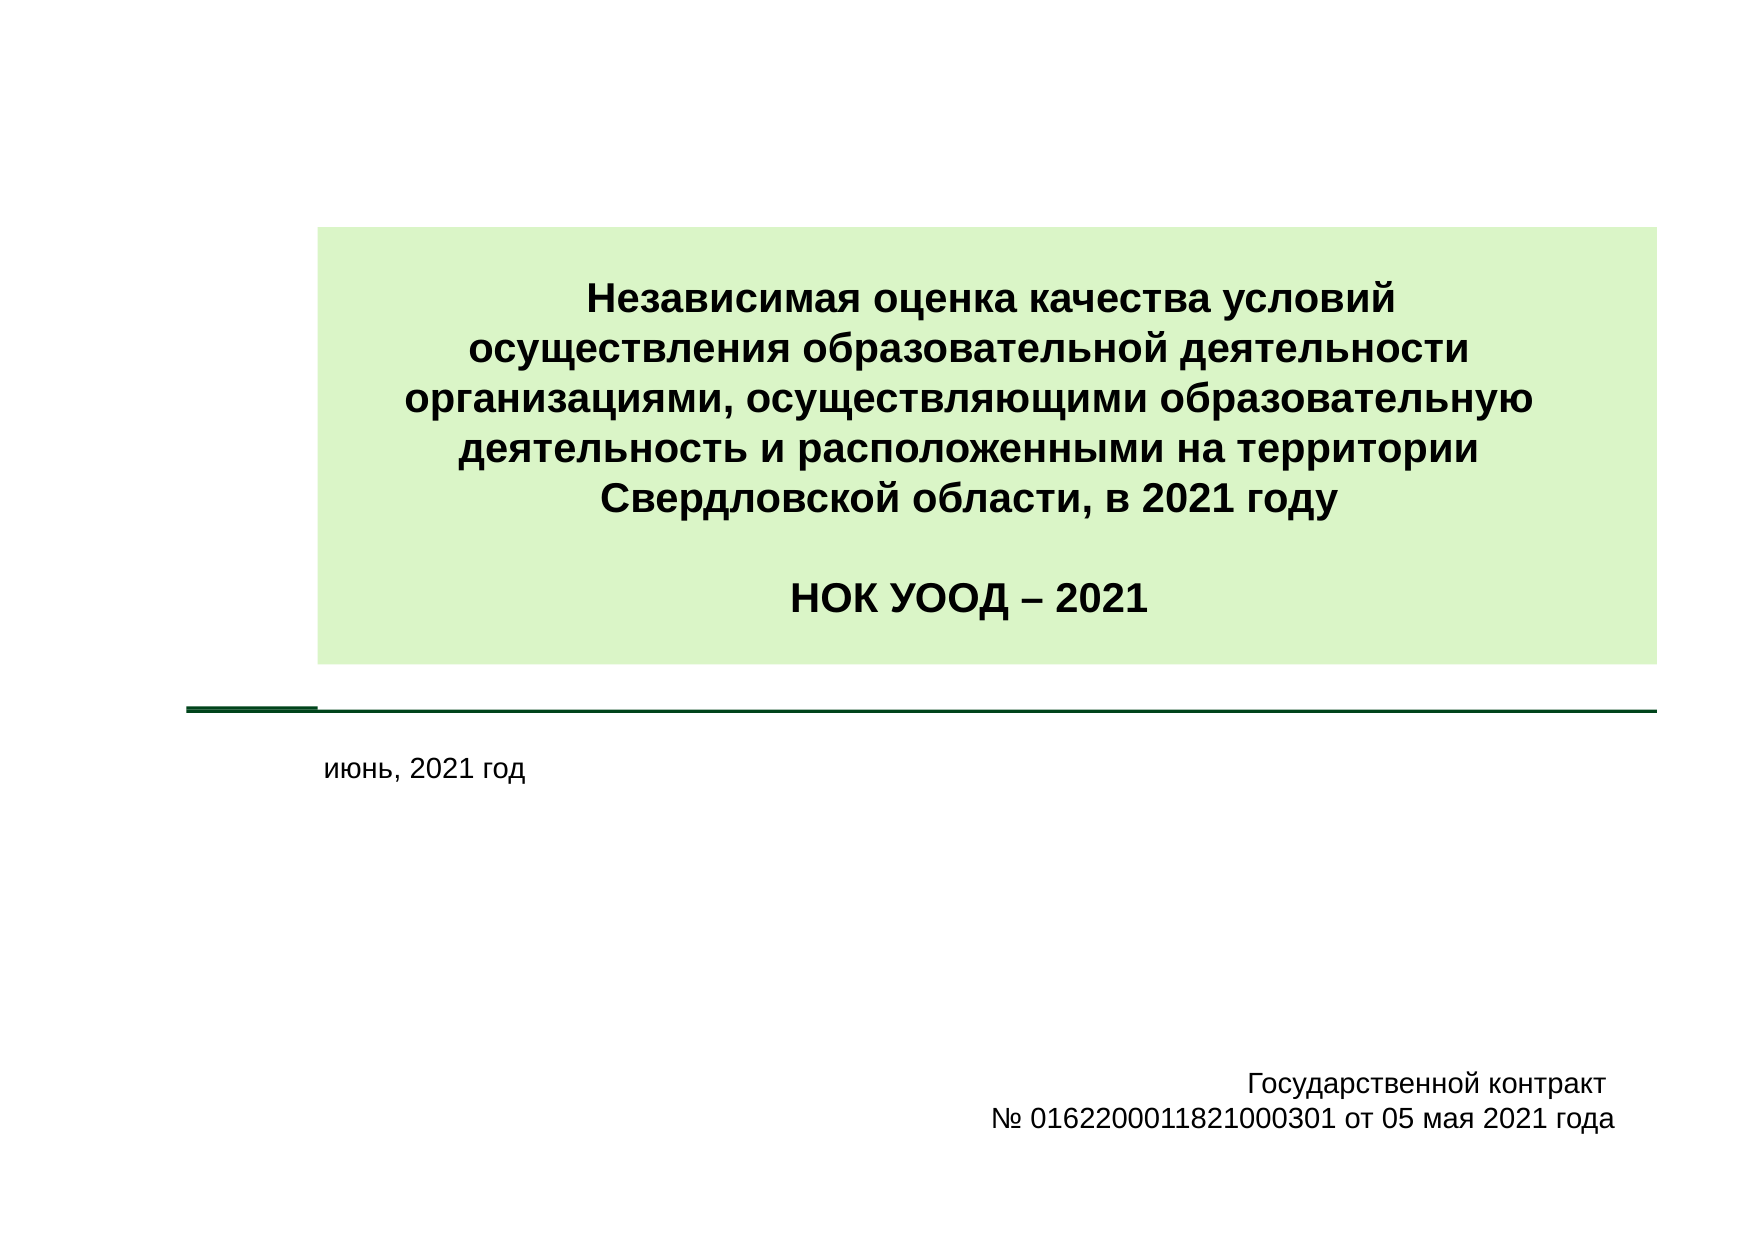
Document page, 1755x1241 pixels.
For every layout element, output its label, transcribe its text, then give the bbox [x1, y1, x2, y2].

text_box июнь, 2021 год Государственной контракт № 0162200011821000301 от 05 мая 2021 года [306, 740, 1633, 971]
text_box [186, 706, 1658, 714]
text_box Независимая оценка качества условий осуществления образовательной деятельности организациями, осуществляющими образовательную деятельность и расположенными на территории Свердловской области, в 2021 году НОК УООД – 2021 [317, 227, 1657, 665]
